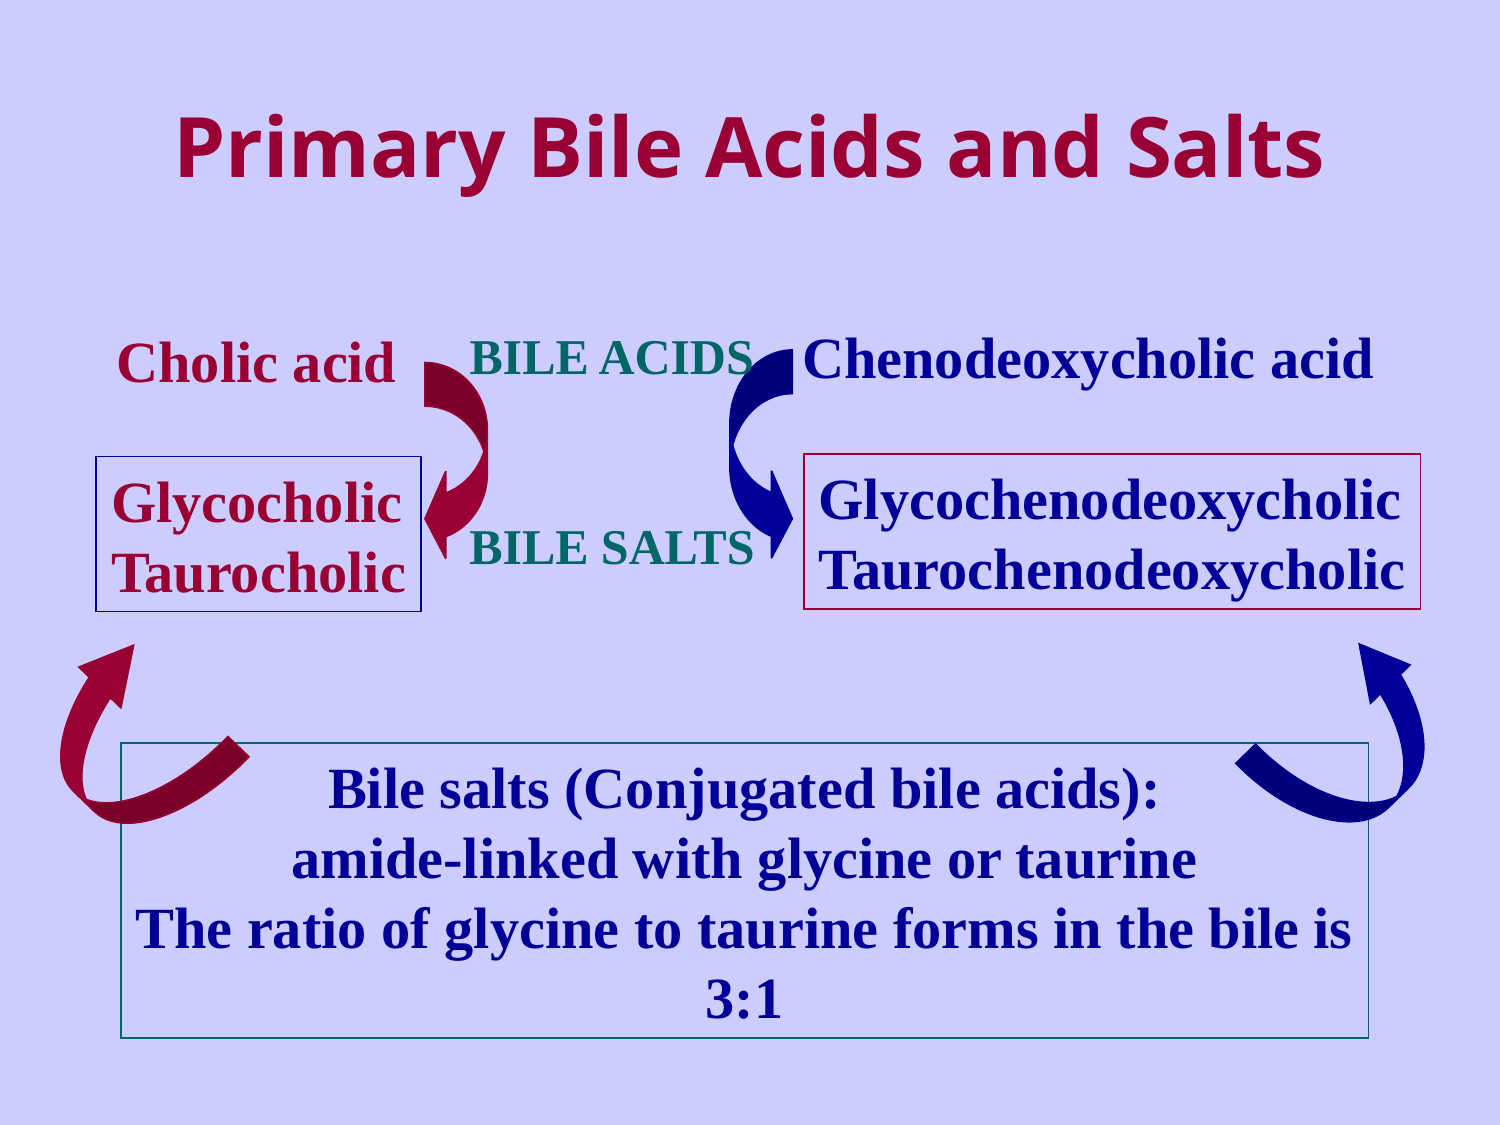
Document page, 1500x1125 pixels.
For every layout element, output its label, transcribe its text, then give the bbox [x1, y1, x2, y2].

title Primary Bile Acids and Salts [112, 49, 1388, 238]
text_box Glycocholic Taurocholic [96, 456, 421, 612]
text_box [60, 645, 250, 824]
text_box [424, 393, 488, 559]
text_box Chenodeoxycholic acid [787, 312, 1405, 398]
text_box BILE ACIDS [454, 317, 769, 393]
text_box Bile salts (Conjugated bile acids): amide-linked with glycine or taurine The ratio of glycine to taurine forms in the bile is 3:1 [120, 743, 1369, 1038]
text_box Glycochenodeoxycholic Taurochenodeoxycholic [803, 454, 1421, 609]
text_box [729, 349, 793, 559]
text_box [1235, 643, 1424, 822]
text_box BILE SALTS [454, 506, 770, 582]
text_box Cholic acid [101, 316, 427, 402]
